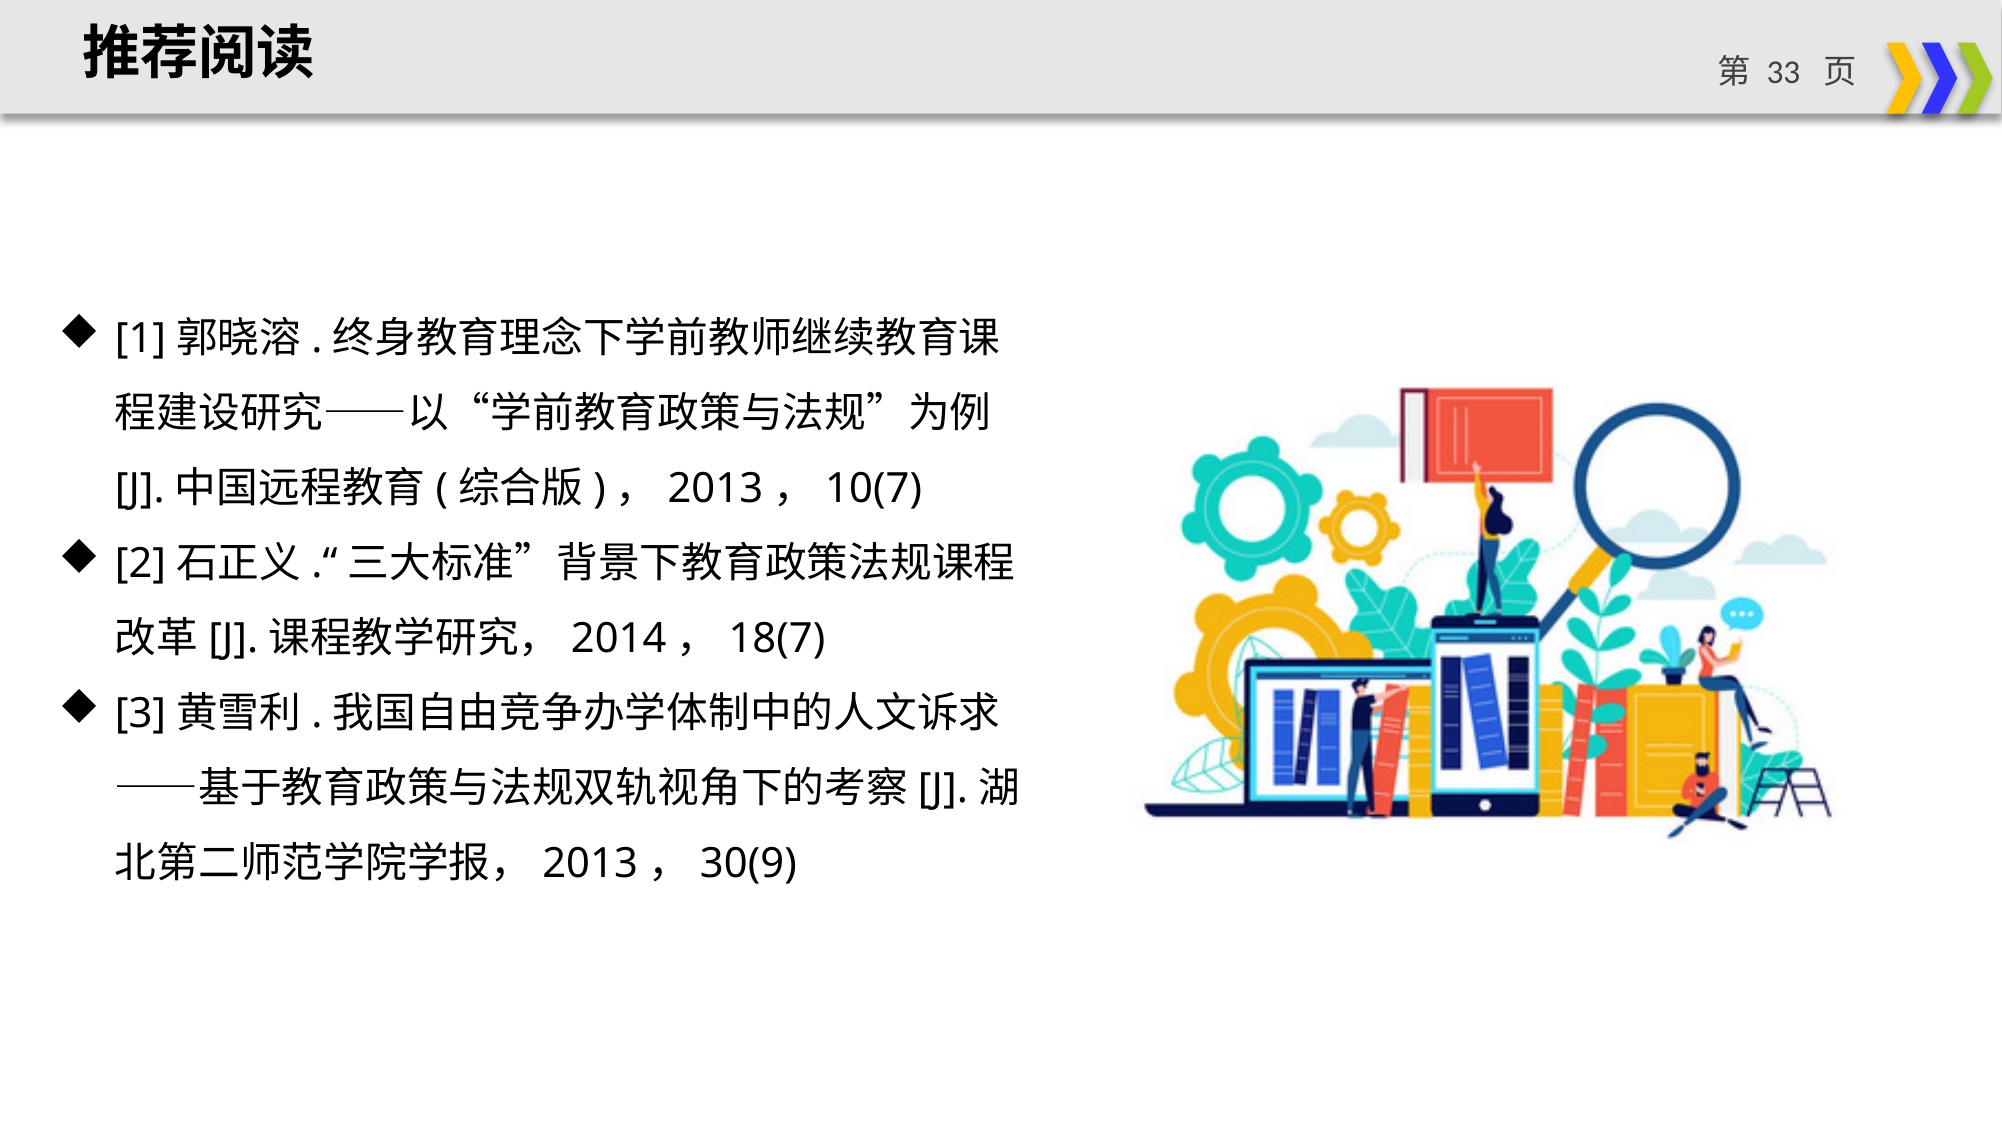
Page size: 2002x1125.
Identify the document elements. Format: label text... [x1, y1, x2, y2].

picture [1023, 278, 1960, 941]
text_box 推荐阅读 [67, 7, 1197, 93]
text_box [1]郭晓溶.终身教育理念下学前教师继续教育课程建设研究——以“学前教育政策与法规”为例[J].中国远程教育(综合版)，2013，10(7) [2]石正义.“三大标准”背景下教育政策法规课程改革[J].课程教学研究，2014，18(7) [3]黄雪利.我国自由竞争办学体制中的人文诉求——基于教育政策与法规双轨视角下的考察[J].湖北第二师范学院学报，2013，30(9) [43, 278, 1022, 894]
